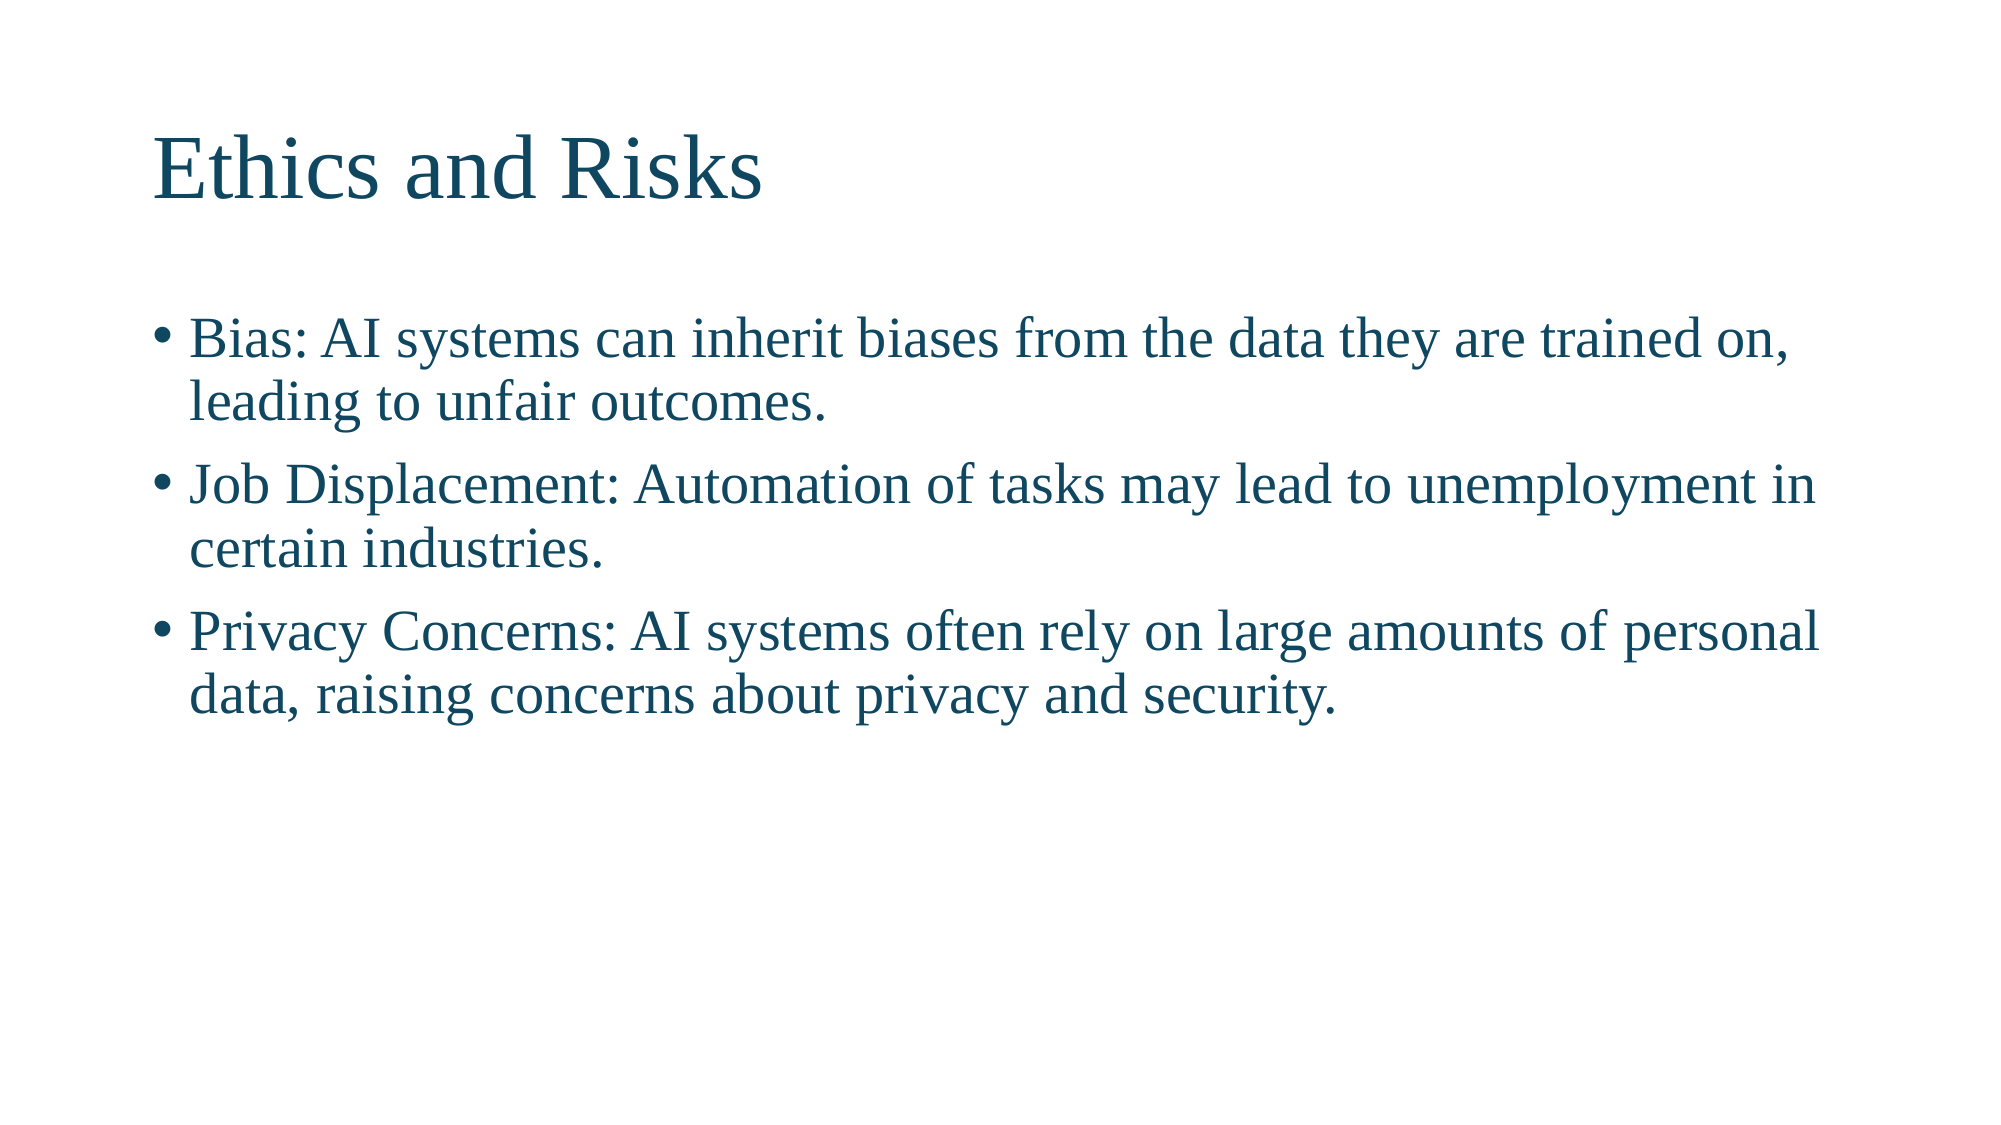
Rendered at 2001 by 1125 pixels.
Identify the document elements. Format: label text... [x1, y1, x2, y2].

title Ethics and Risks [137, 59, 1863, 278]
list Bias: AI systems can inherit biases from the data they are trained on, leading to unfair outcomes. Job Displacement: Automation of tasks may lead to unemployment in certain industries. Privacy Concerns: AI systems often rely on large amounts of personal data, raising concerns about privacy and security. [137, 299, 1863, 1014]
